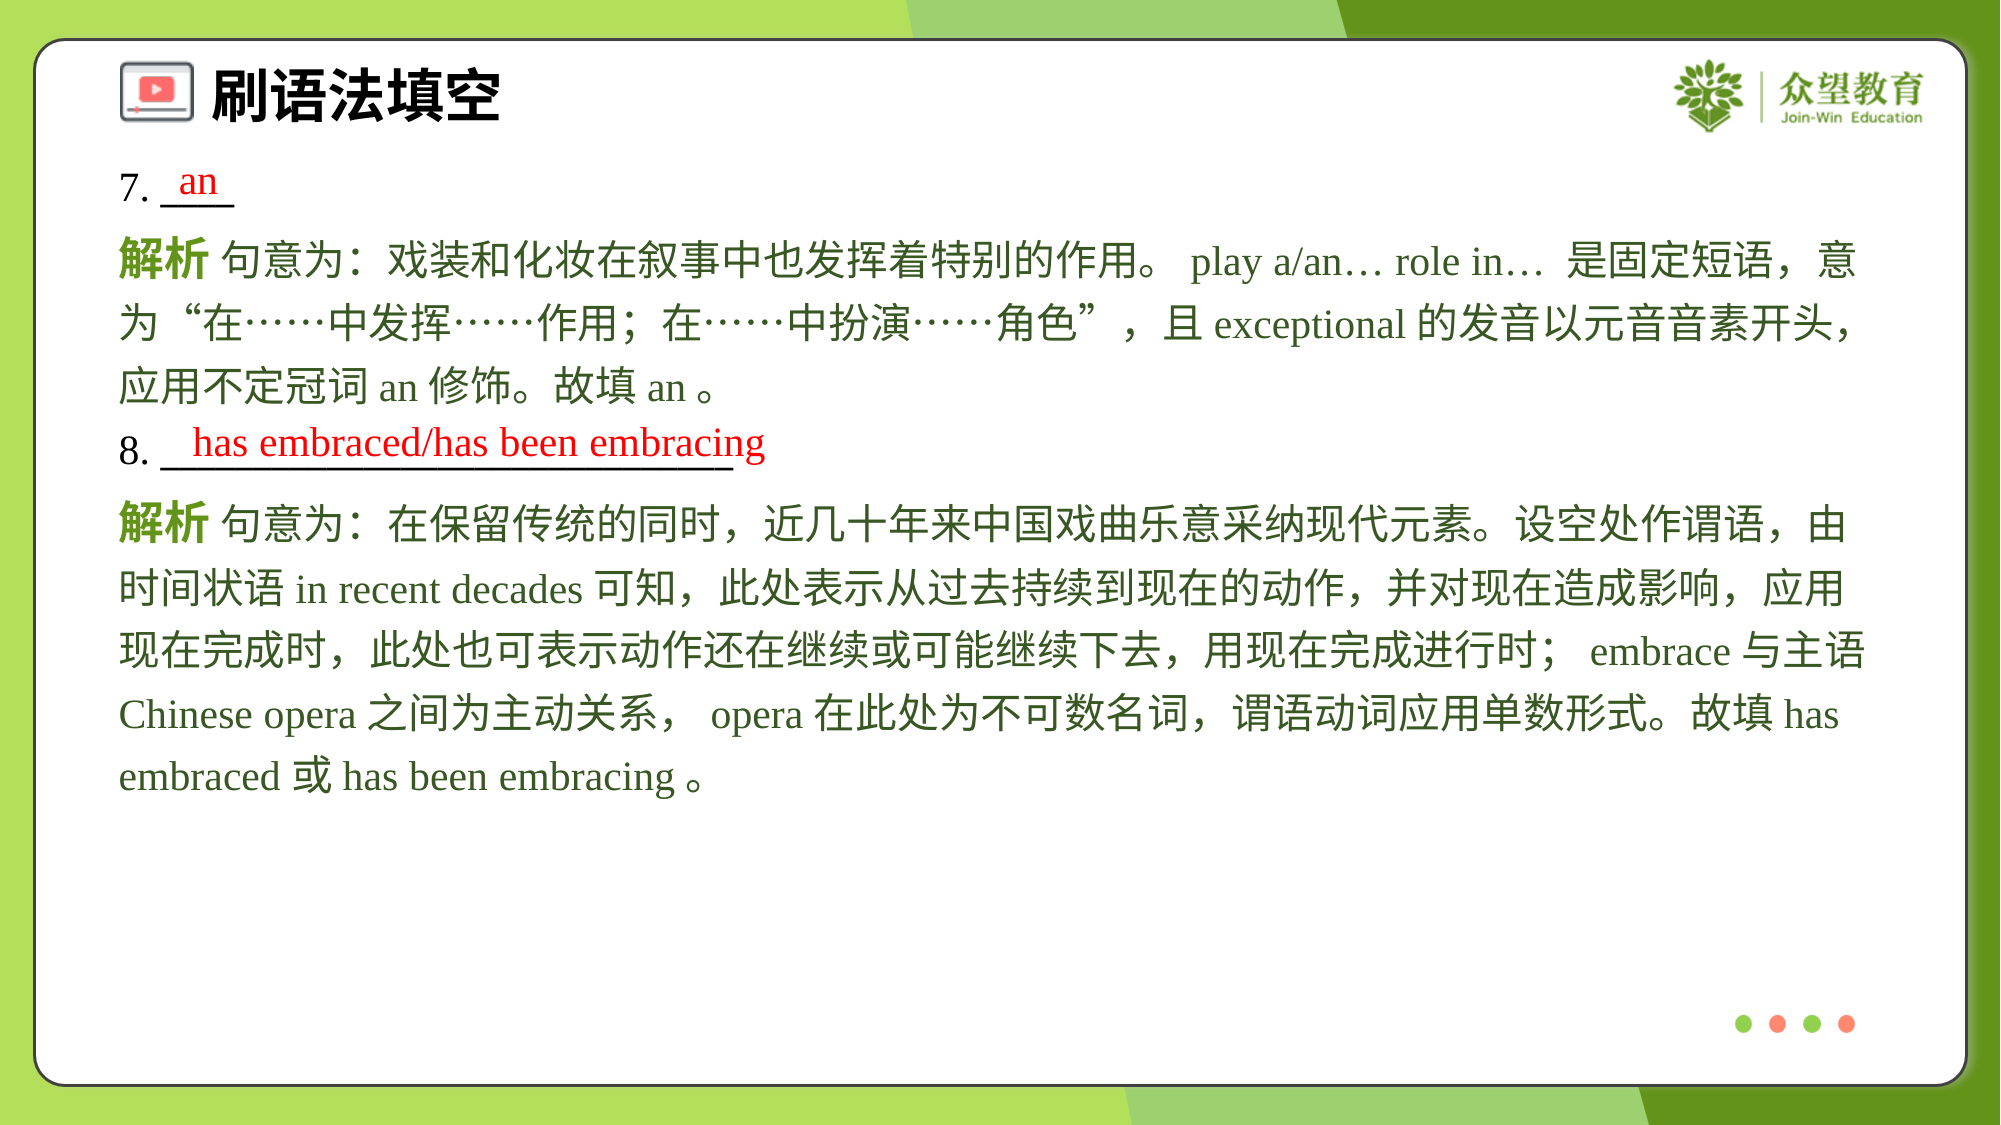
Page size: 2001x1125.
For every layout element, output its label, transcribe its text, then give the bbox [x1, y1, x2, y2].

text_box 解析 句意为：在保留传统的同时，近几十年来中国戏曲乐意采纳现代元素。设空处作谓语，由时间状语in recent decades可知，此处表示从过去持续到现在的动作，并对现在造成影响，应用现在完成时，此处也可表示动作还在继续或可能继续下去，用现在完成进行时；embrace与主语Chinese opera之间为主动关系，opera在此处为不可数名词，谓语动词应用单数形式。故填has embraced或has been embracing。 [118, 480, 1883, 794]
picture [0, 0, 2000, 1125]
text_box an [174, 140, 223, 199]
text_box 8. _______________________________ [118, 410, 1883, 468]
text_box has embraced/has been embracing [174, 402, 785, 460]
text_box 解析 句意为：戏装和化妆在叙事中也发挥着特别的作用。play a/an… role in… 是固定短语，意为“在……中发挥……作用；在……中扮演……角色”，且exceptional的发音以元音音素开头，应用不定冠词an修饰。故填an。 [118, 215, 1883, 405]
text_box 7. ____ [118, 146, 1883, 204]
